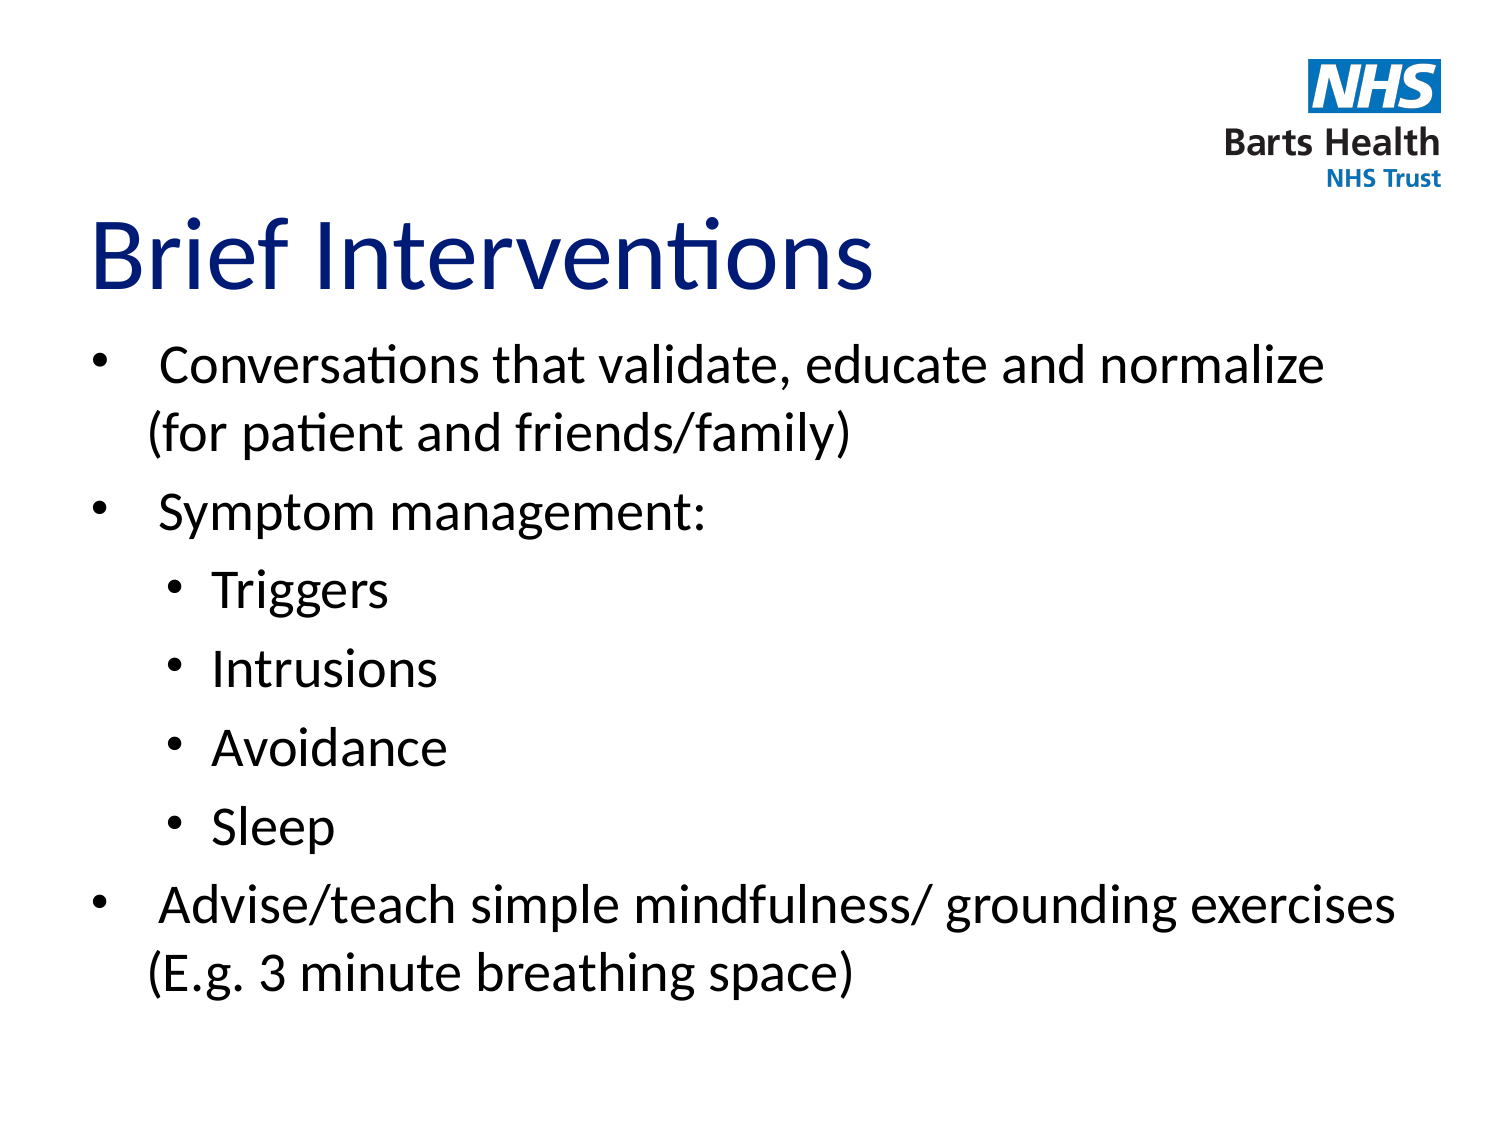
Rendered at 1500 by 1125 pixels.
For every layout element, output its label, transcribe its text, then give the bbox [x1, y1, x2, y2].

list Conversations that validate, educate and normalize (for patient and friends/family) Symptom management: Triggers Intrusions Avoidance Sleep Advise/teach simple mindfulness/ grounding exercises (E.g. 3 minute breathing space) [75, 317, 1425, 1038]
title Brief Interventions [75, 178, 1425, 303]
picture [1226, 59, 1441, 187]
